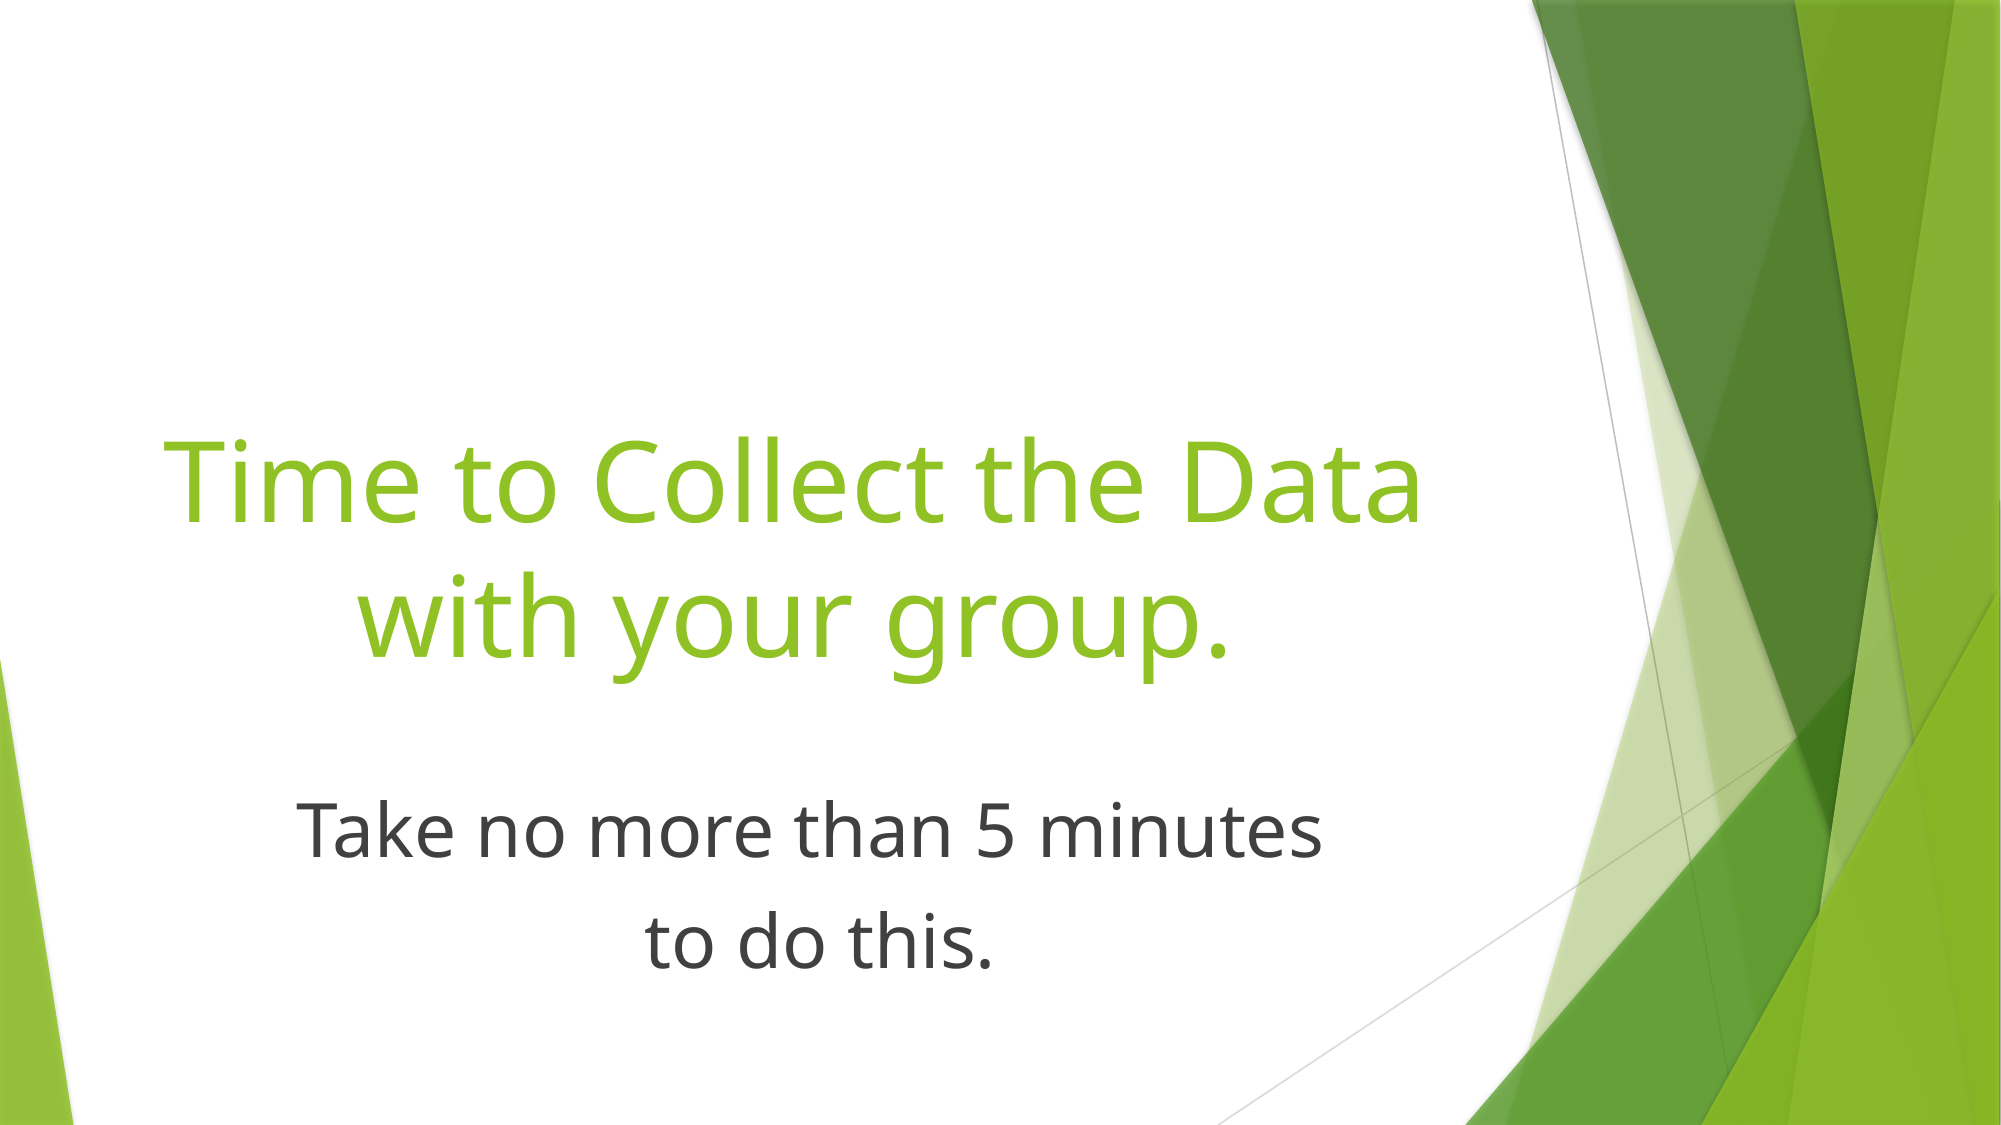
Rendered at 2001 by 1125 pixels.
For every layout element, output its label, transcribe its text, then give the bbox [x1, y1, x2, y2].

list Take no more than 5 minutes to do this. [115, 775, 1526, 1019]
title Time to Collect the Data with your group. [90, 402, 1501, 690]
